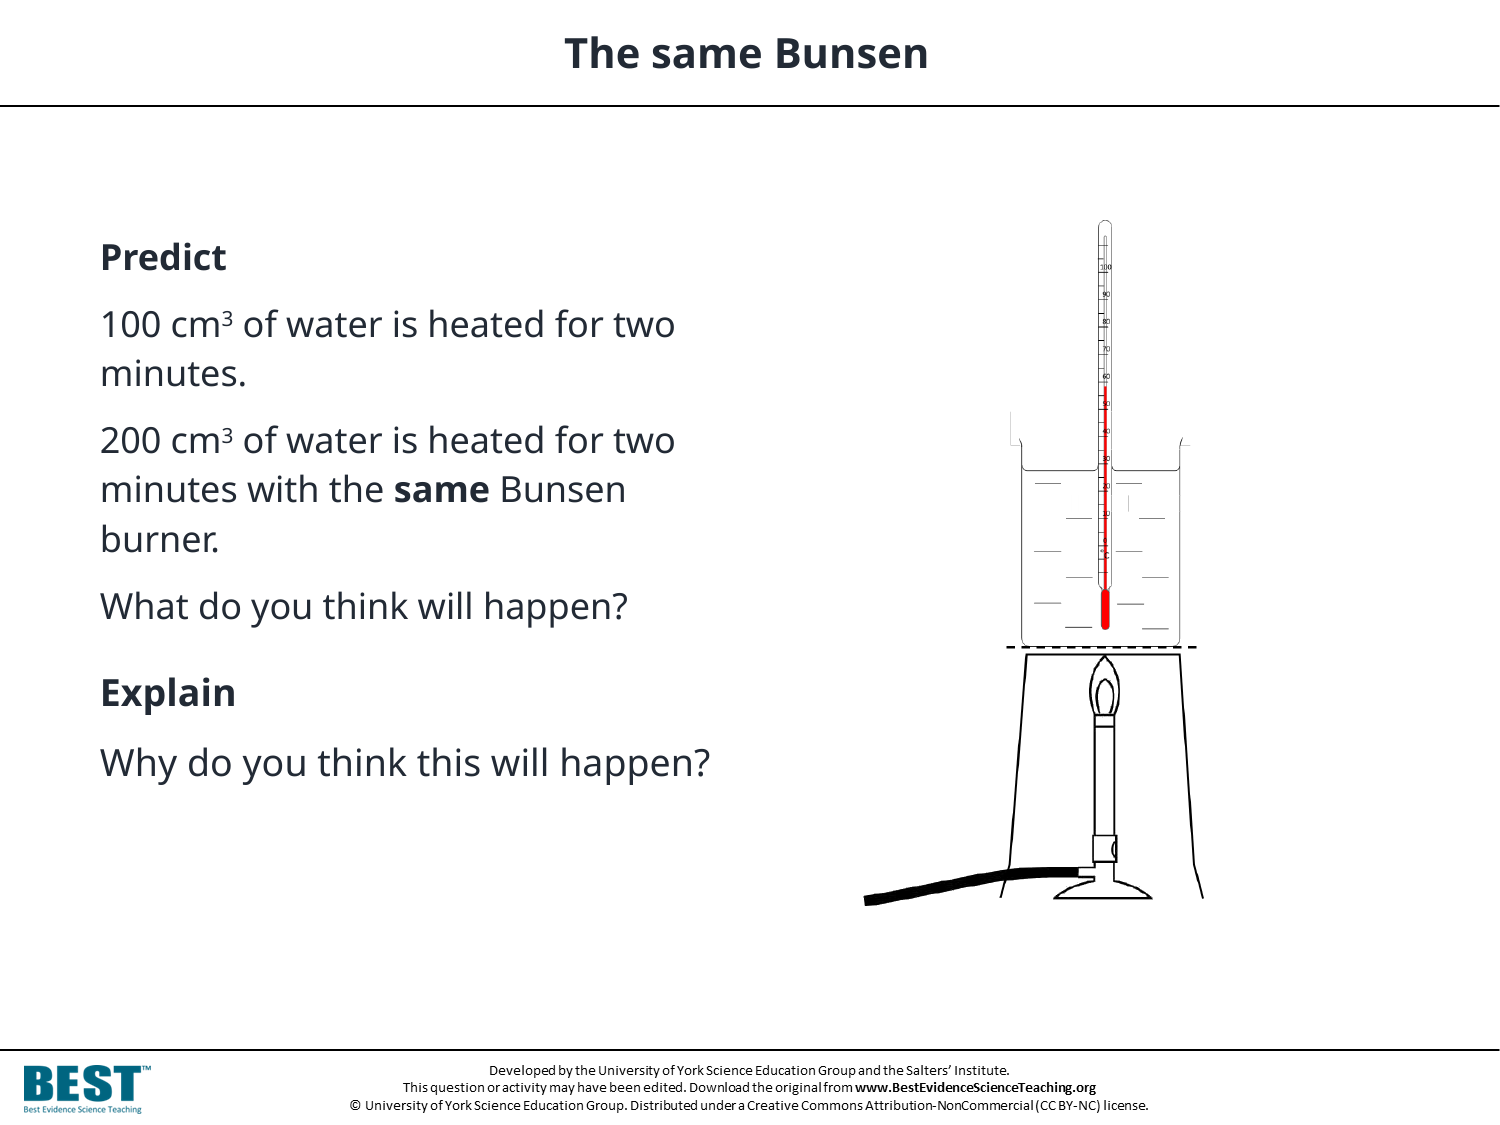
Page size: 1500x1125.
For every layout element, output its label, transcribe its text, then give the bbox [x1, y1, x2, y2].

text_box The same Bunsen [23, 4, 1471, 99]
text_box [820, 220, 1203, 906]
picture [0, 105, 1500, 1125]
